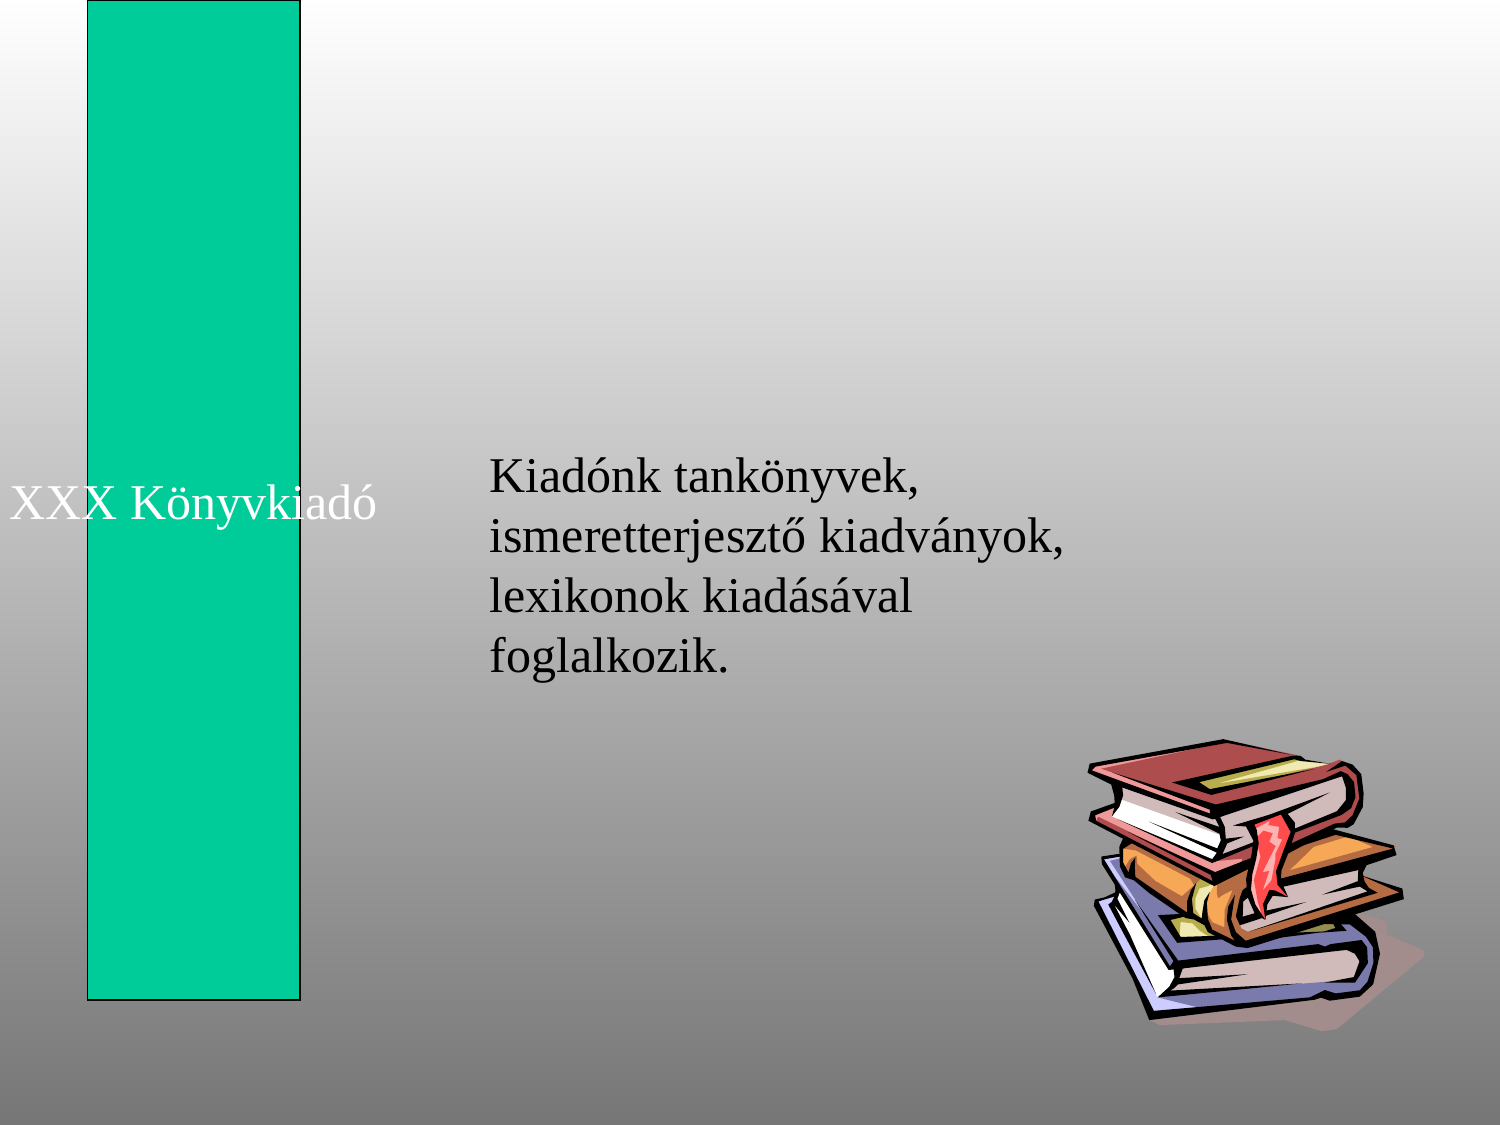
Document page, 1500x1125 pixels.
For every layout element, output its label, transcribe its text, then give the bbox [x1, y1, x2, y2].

text_box Kiadónk tankönyvek, ismeretterjesztő kiadványok, lexikonok kiadásával foglalkozik. [474, 435, 1090, 690]
picture [1087, 737, 1428, 1034]
